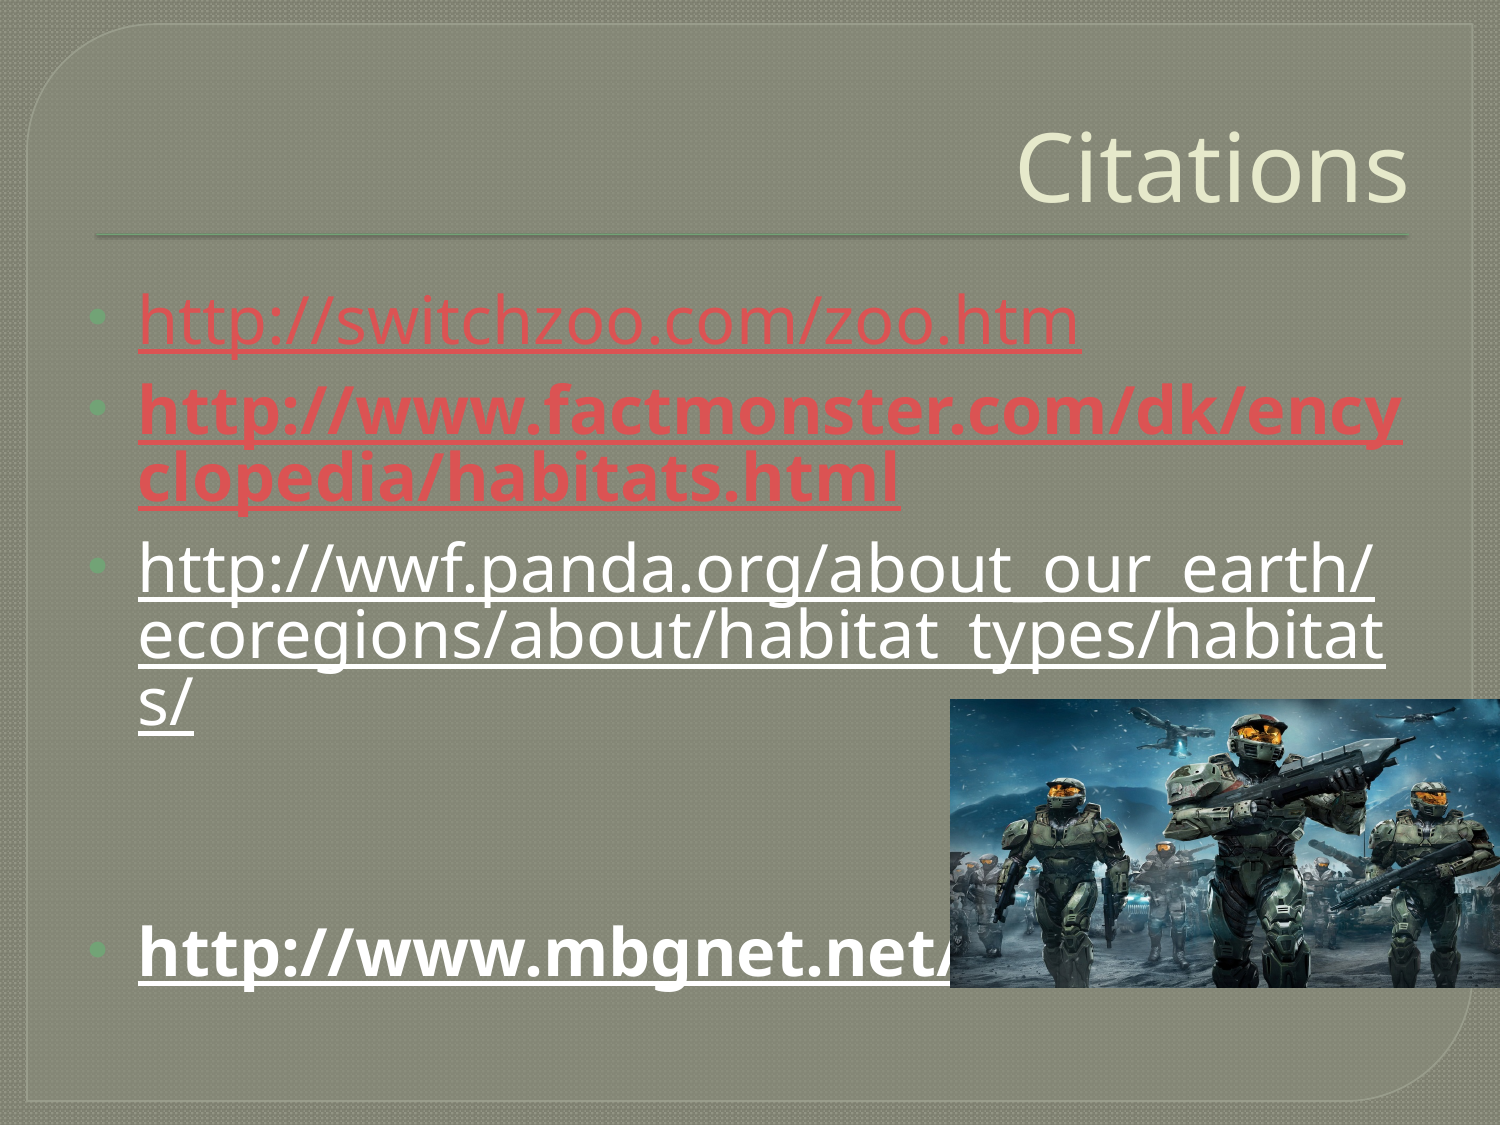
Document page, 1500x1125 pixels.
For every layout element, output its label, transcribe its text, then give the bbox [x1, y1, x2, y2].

picture [949, 699, 1500, 988]
list http://switchzoo.com/zoo.htm http://www.factmonster.com/dk/encyclopedia/habitats.html http://wwf.panda.org/about_our_earth/ecoregions/about/habitat_types/habitats/ http://www.mbgnet.net/ [75, 270, 1425, 1013]
picture [1015, 699, 1036, 706]
title Citations [75, 41, 1425, 230]
